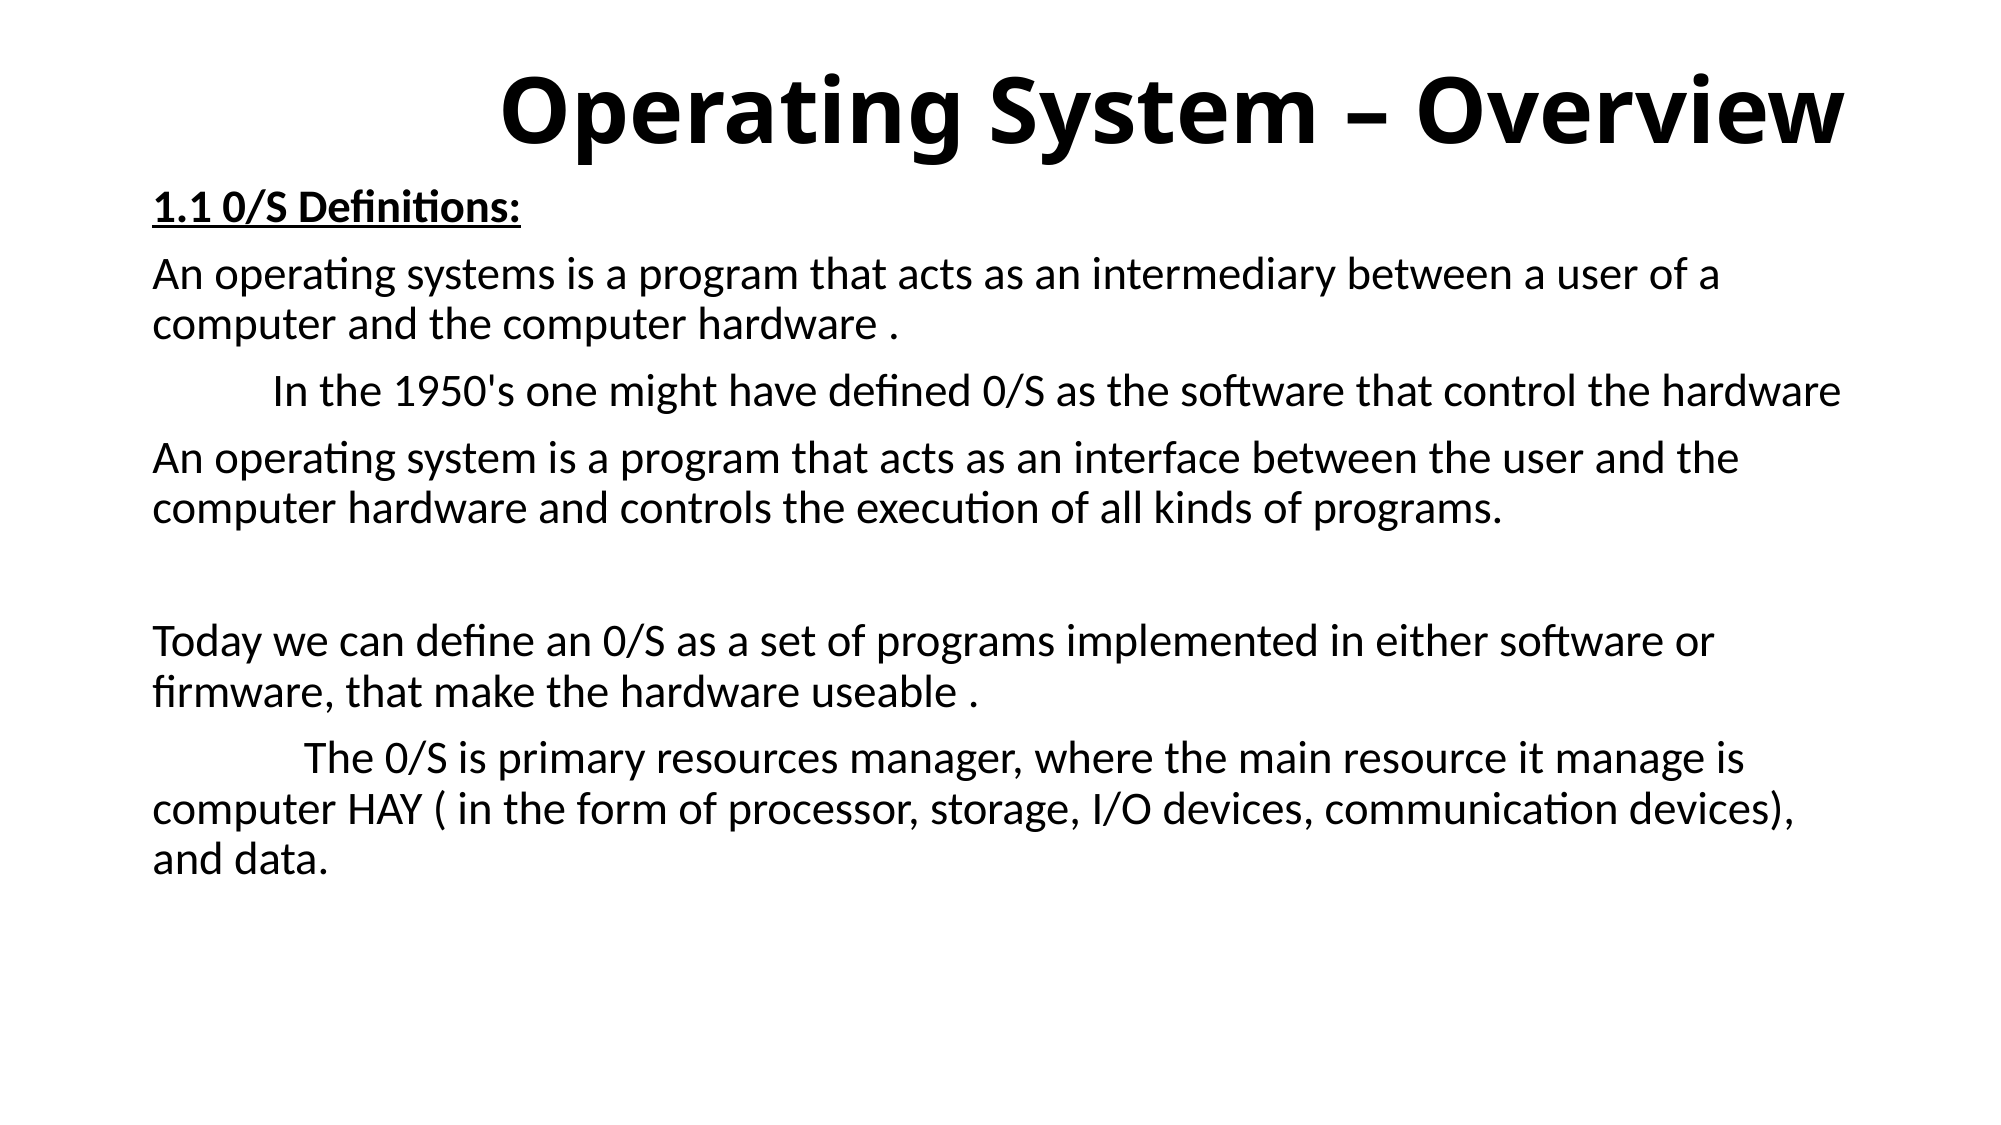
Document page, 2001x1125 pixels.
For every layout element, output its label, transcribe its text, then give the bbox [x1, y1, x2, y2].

list 1.1 0/S Definitions: An operating systems is a program that acts as an intermediary between a user of a computer and the computer hardware . In the 1950's one might have defined 0/S as the software that control the hardware An operating system is a program that acts as an interface between the user and the computer hardware and controls the execution of all kinds of programs. Today we can define an 0/S as a set of programs implemented in either software or firmware, that make the hardware useable . The 0/S is primary resources manager, where the main resource it manage is computer HAY ( in the form of processor, storage, I/O devices, communication devices), and data. [137, 174, 1863, 1014]
title Operating System – Overview [137, 59, 1863, 174]
